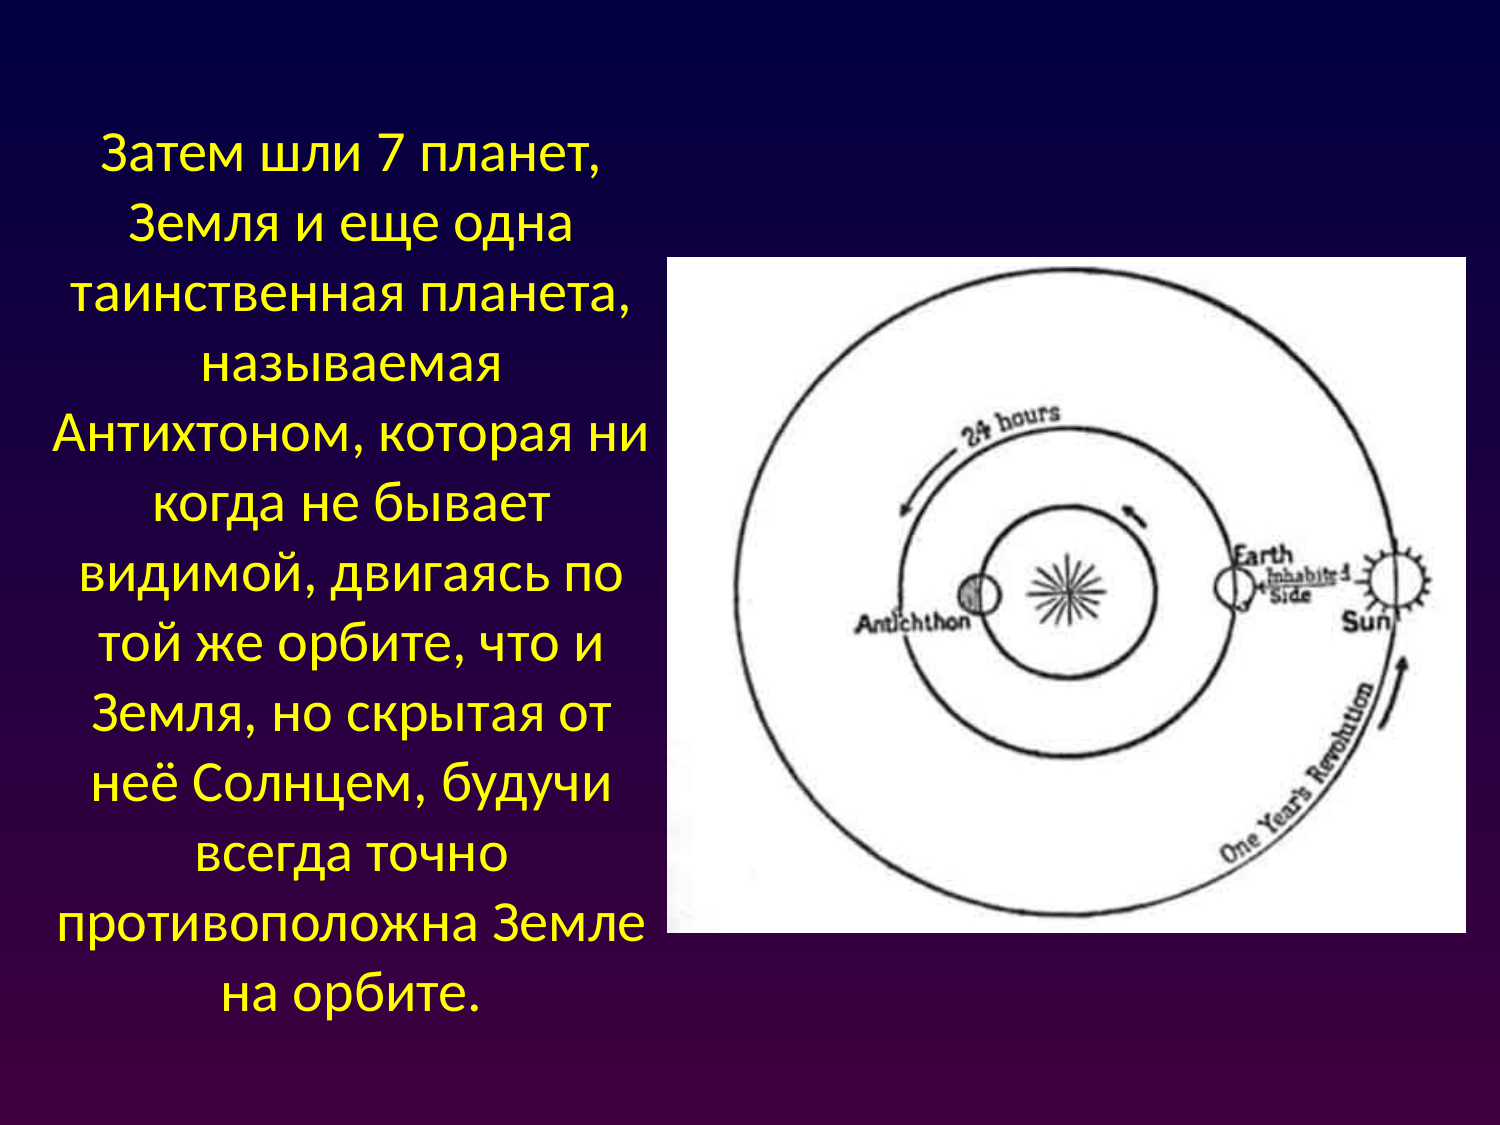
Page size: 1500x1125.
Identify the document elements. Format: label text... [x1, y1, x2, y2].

picture [667, 257, 1466, 933]
text_box Затем шли 7 планет, Земля и еще одна таинственная планета, называемая Антихтоном, которая ни когда не бывает видимой, двигаясь по той же орбите, что и Земля, но скрытая от неё Солнцем, будучи всегда точно противоположна Земле на орбите. [35, 105, 668, 1030]
